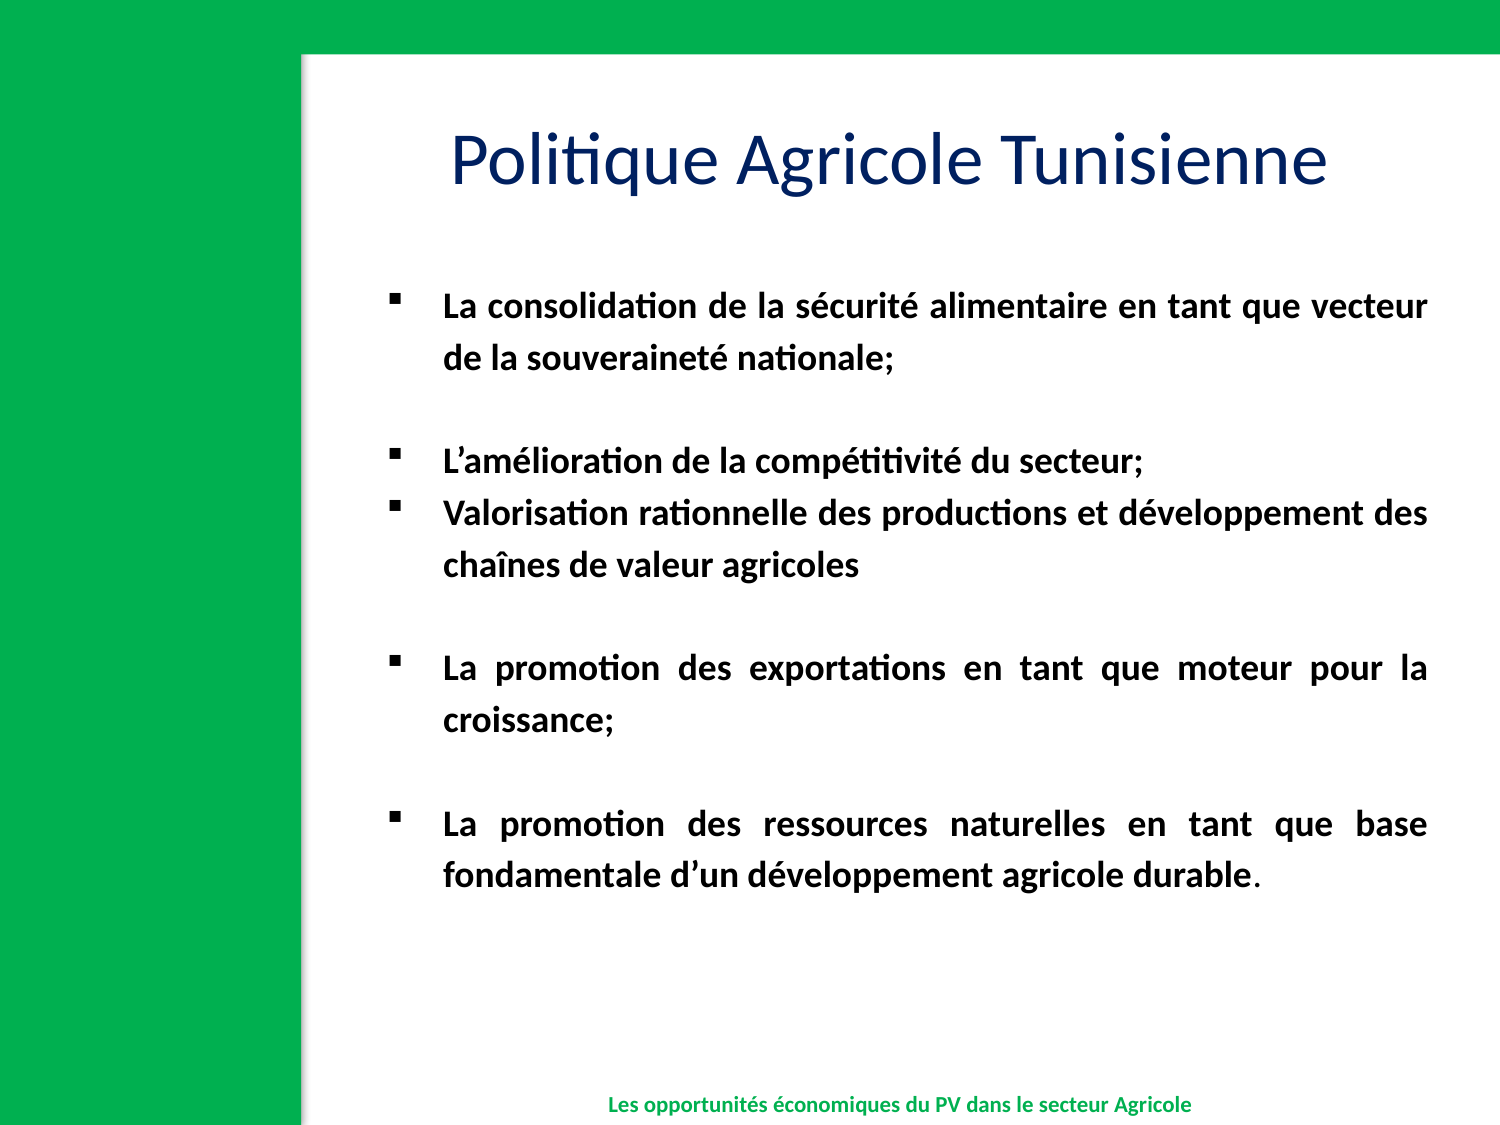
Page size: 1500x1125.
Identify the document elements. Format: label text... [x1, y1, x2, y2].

text_box Politique Agricole Tunisienne [371, 101, 1408, 196]
text_box La consolidation de la sécurité alimentaire en tant que vecteur de la souveraineté nationale; L’amélioration de la compétitivité du secteur; Valorisation rationnelle des productions et développement des chaînes de valeur agricoles La promotion des exportations en tant que moteur pour la croissance; La promotion des ressources naturelles en tant que base fondamentale d’un développement agricole durable. [371, 267, 1444, 903]
